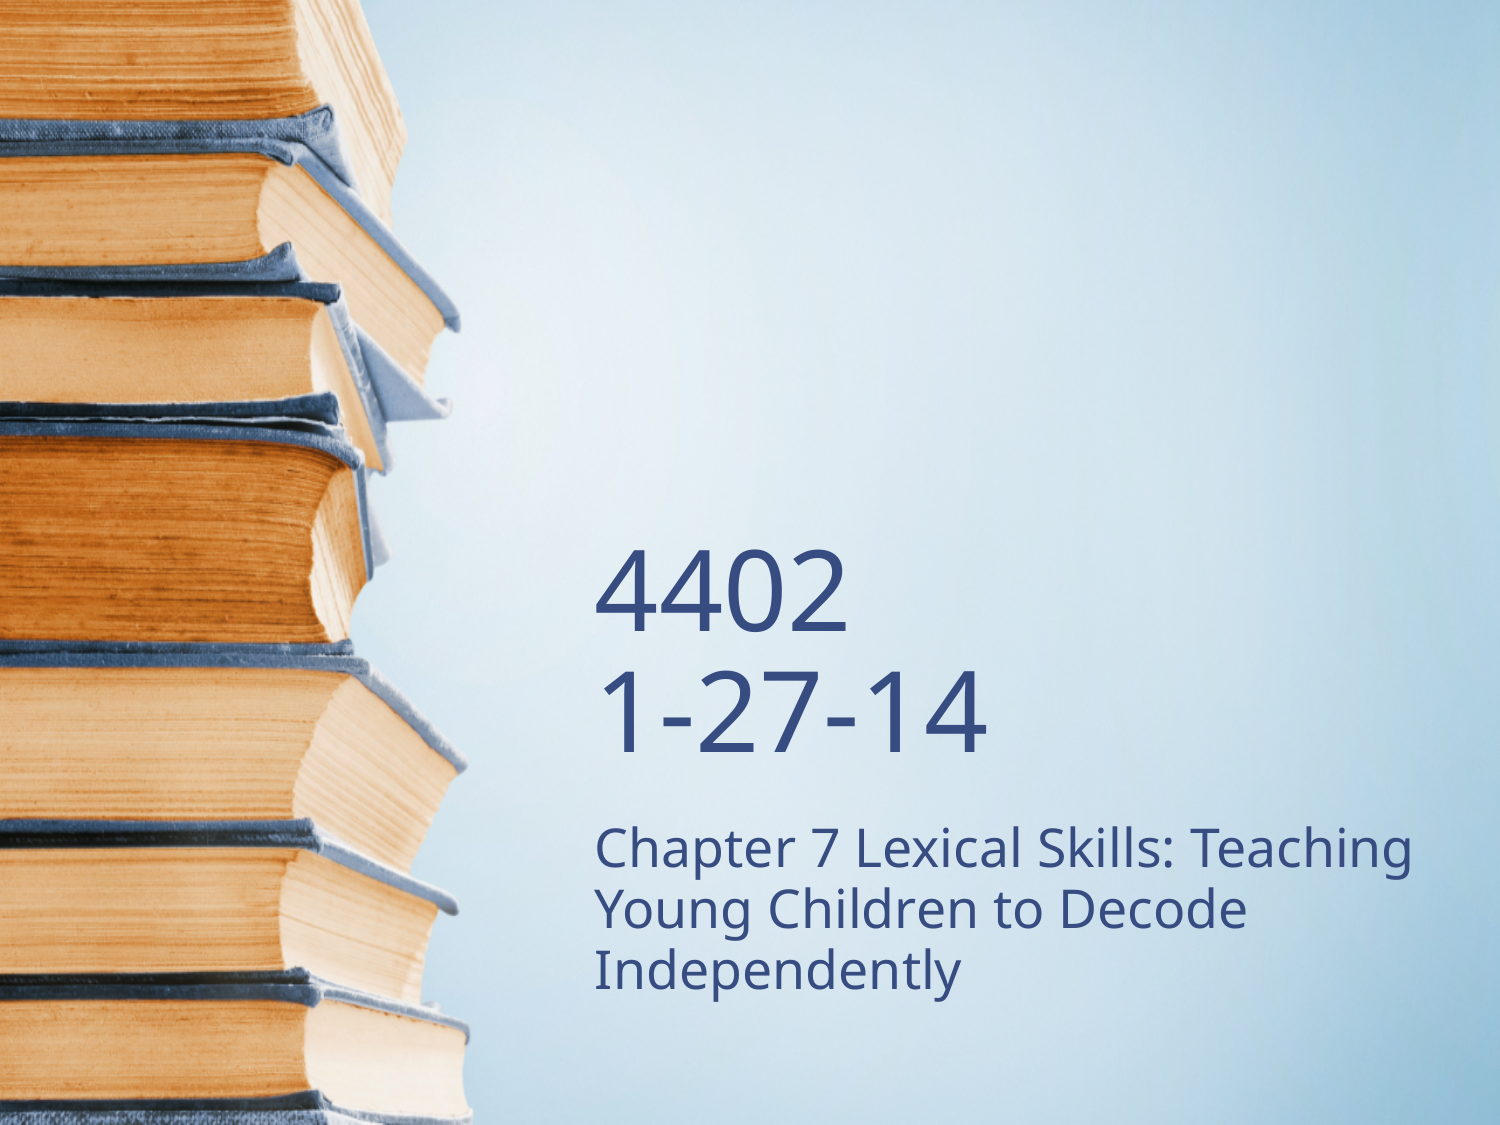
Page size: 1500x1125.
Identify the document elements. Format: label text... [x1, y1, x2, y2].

subtitle Chapter 7 Lexical Skills: Teaching Young Children to Decode Independently [575, 808, 1438, 1013]
title 4402 1-27-14 [575, 245, 1438, 787]
picture [0, 0, 1500, 1125]
